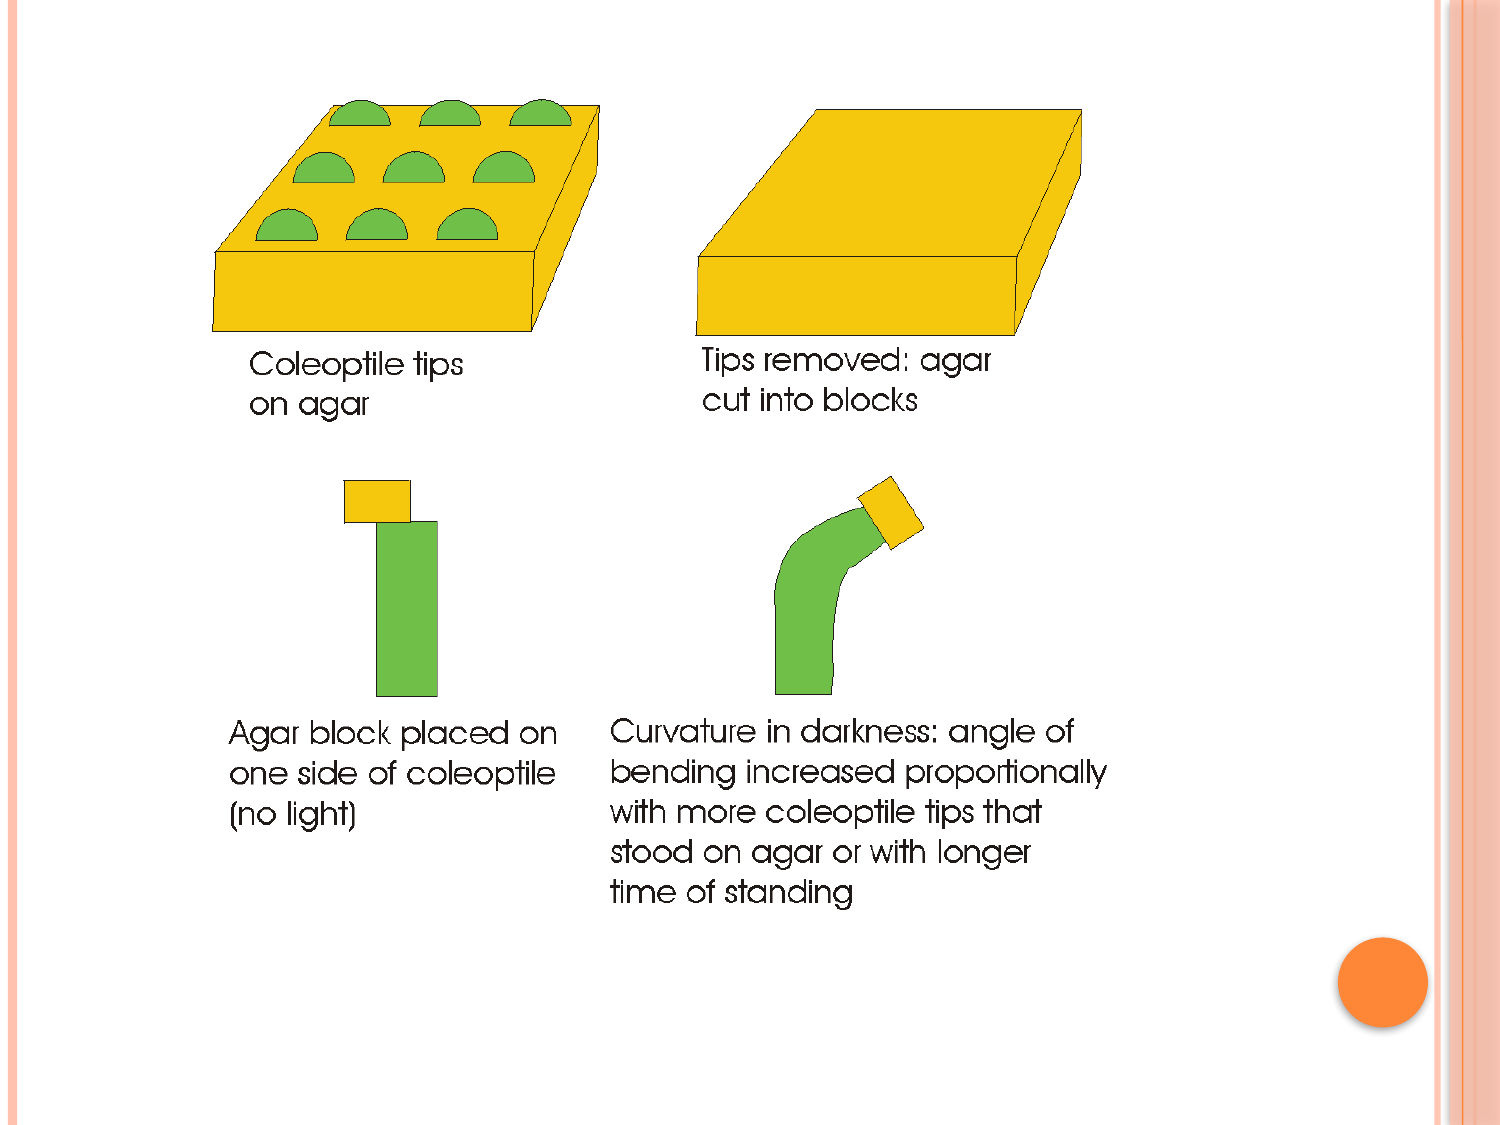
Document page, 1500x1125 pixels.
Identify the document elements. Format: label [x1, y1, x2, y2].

picture [211, 99, 1108, 911]
